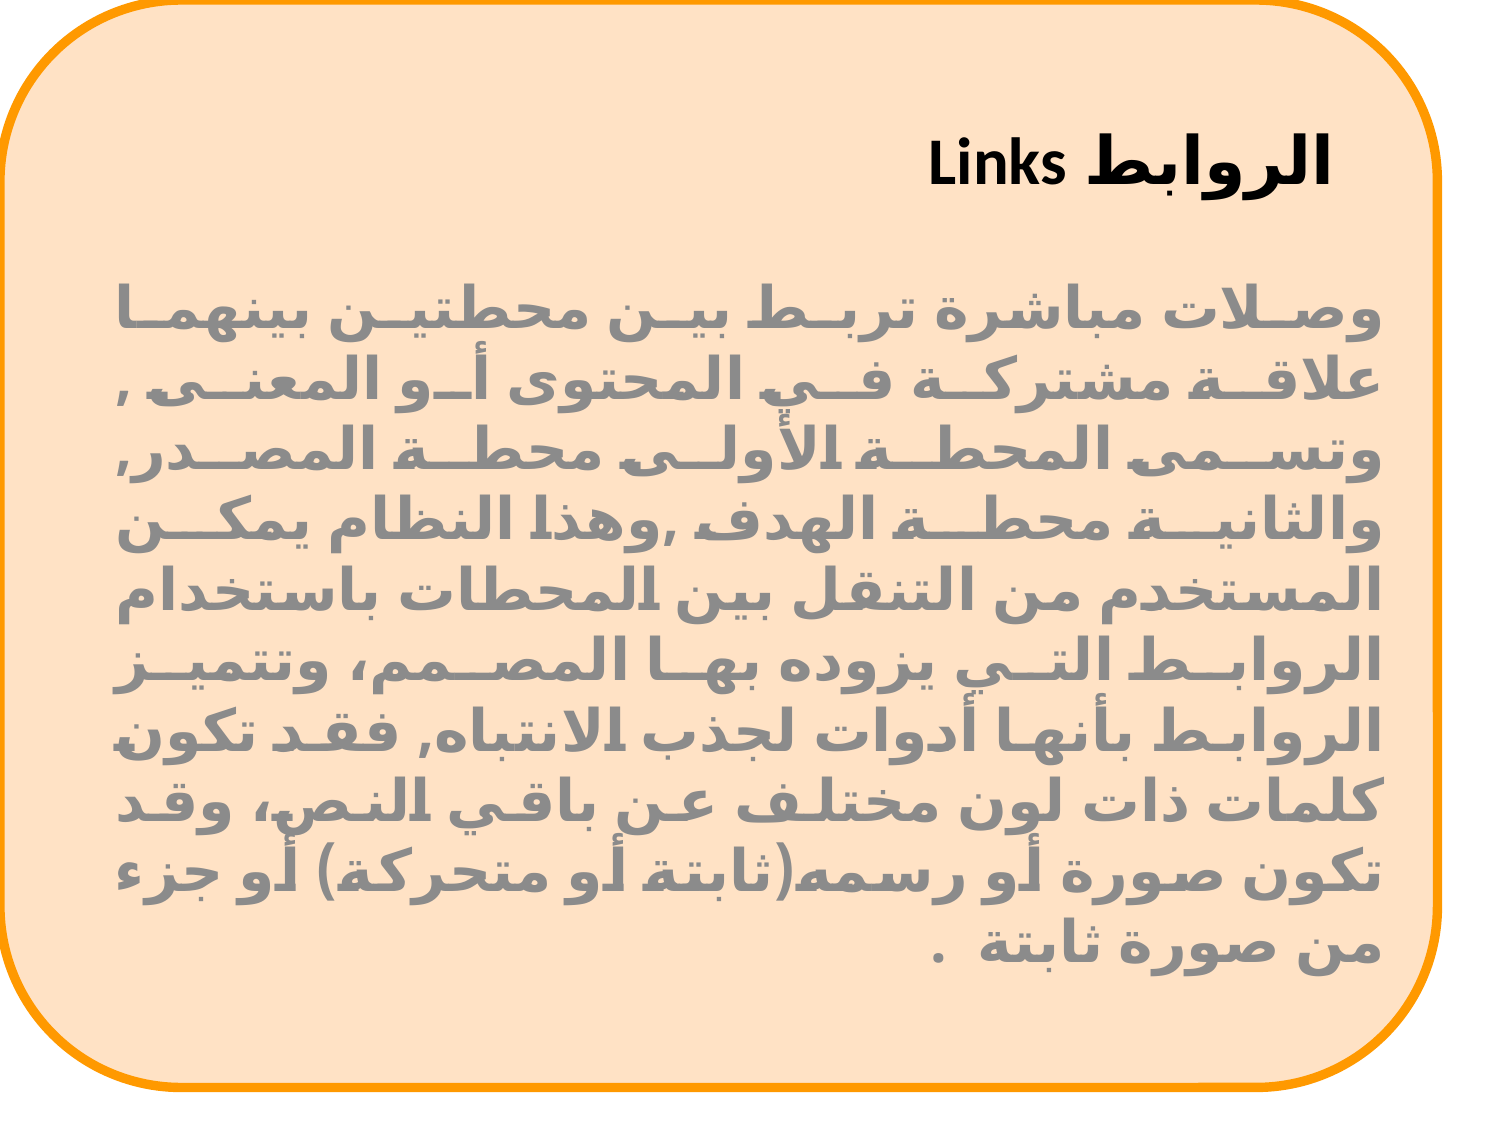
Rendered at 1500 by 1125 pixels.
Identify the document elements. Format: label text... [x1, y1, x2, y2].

subtitle وصلات مباشرة تربط بين محطتين بينهما علاقة مشتركة في المحتوى أو المعنى , وتسمى المحطة الأولى محطة المصدر, والثانية محطة الهدف ,وهذا النظام يمكن المستخدم من التنقل بين المحطات باستخدام الروابط التي يزوده بها المصمم، وتتميز الروابط بأنها أدوات لجذب الانتباه, فقد تكون كلمات ذات لون مختلف عن باقي النص، وقد تكون صورة أو رسمه(ثابتة أو متحركة) أو جزء من صورة ثابتة . [99, 262, 1400, 988]
text_box [0, 0, 1438, 1088]
title الروابط Links [75, 75, 1350, 241]
